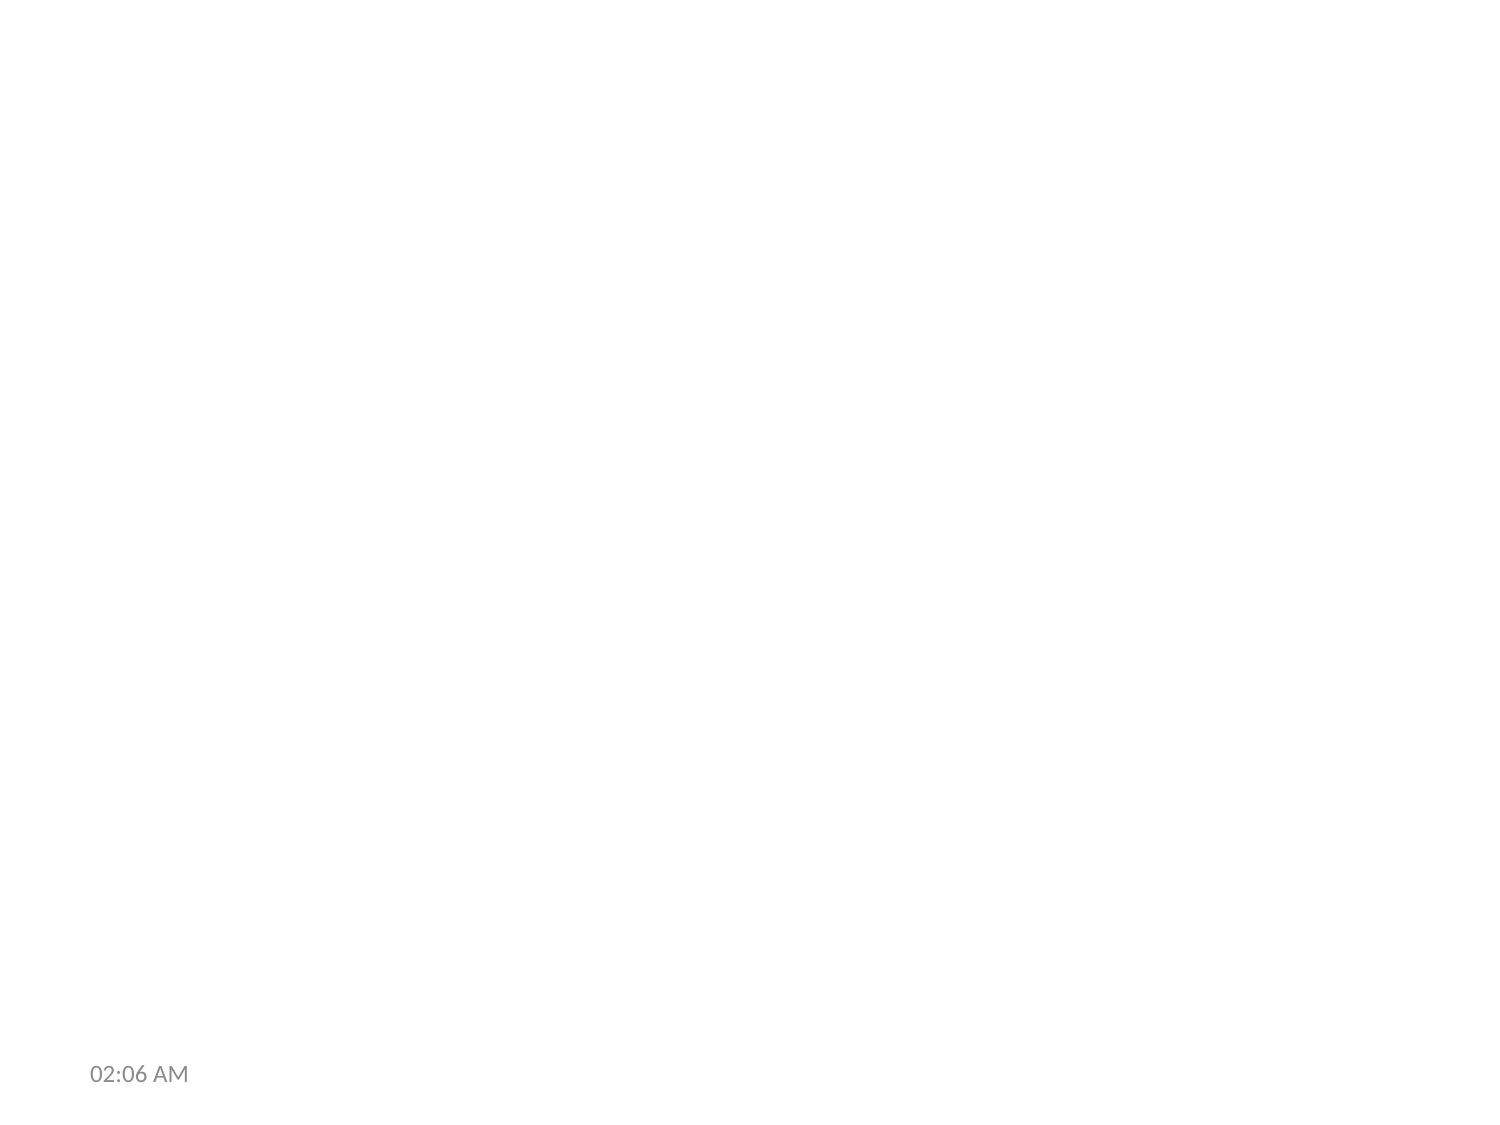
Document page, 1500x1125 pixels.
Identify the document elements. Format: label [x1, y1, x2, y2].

slide_number [75, 1042, 425, 1103]
